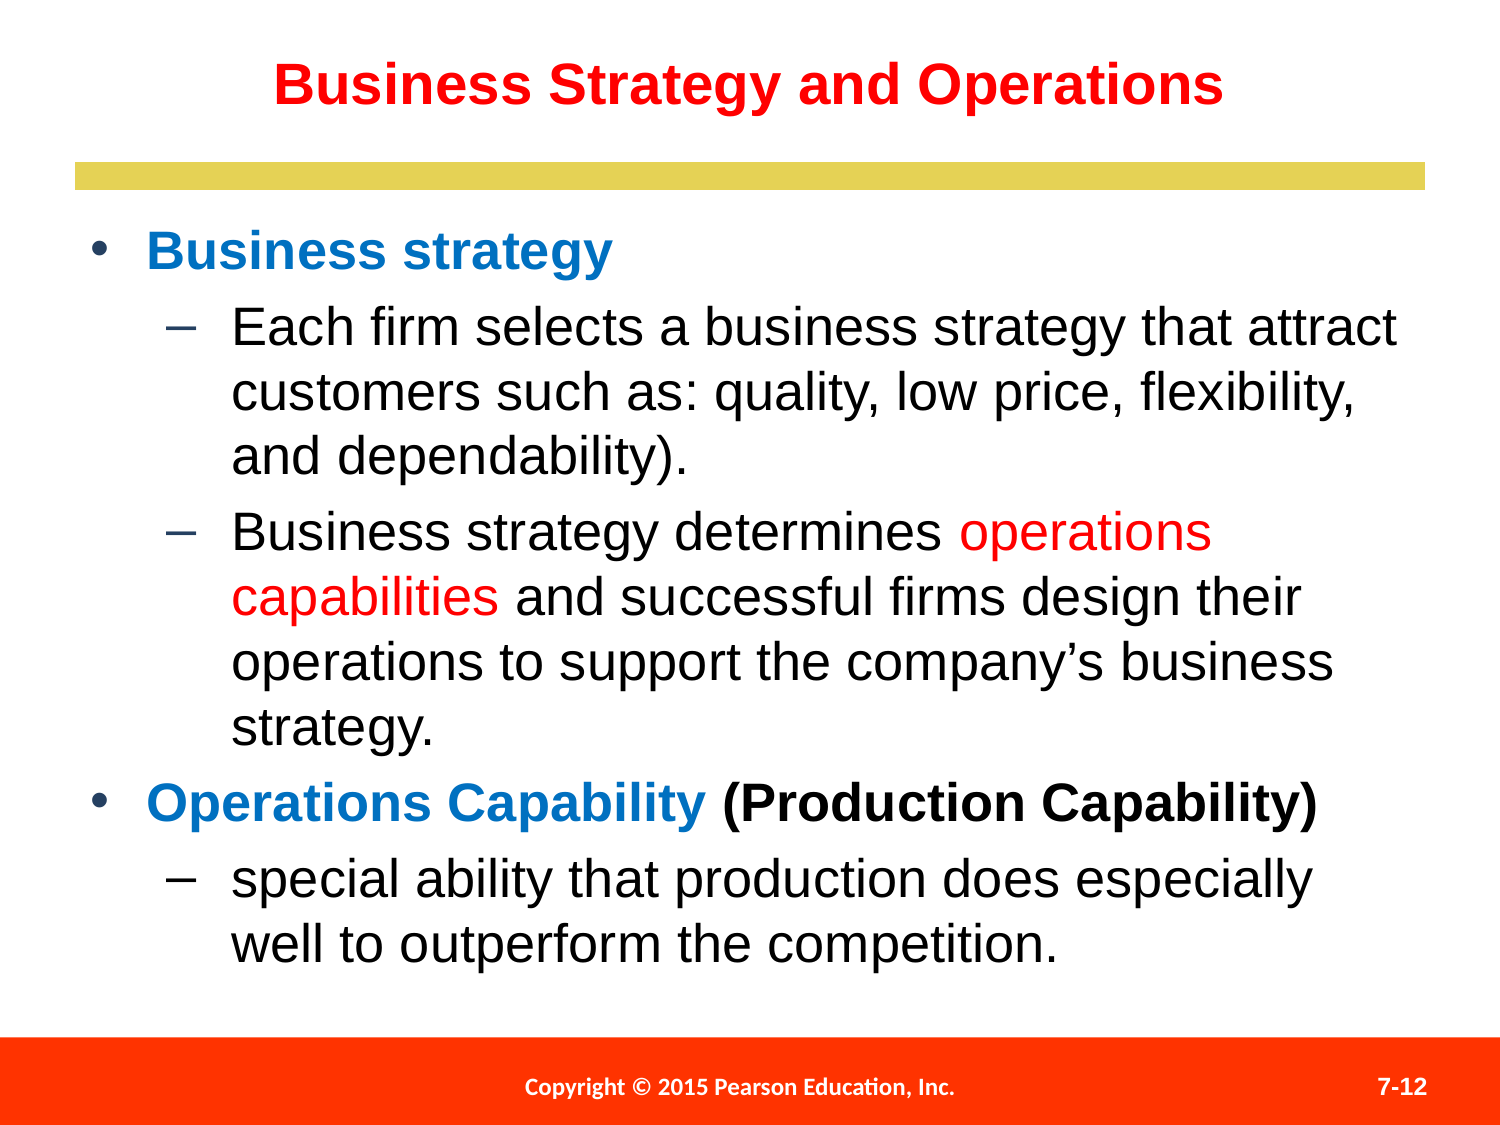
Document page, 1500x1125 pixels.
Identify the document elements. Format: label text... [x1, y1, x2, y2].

list Business strategy Each firm selects a business strategy that attract customers such as: quality, low price, flexibility, and dependability). Business strategy determines operations capabilities and successful firms design their operations to support the company’s business strategy. Operations Capability (Production Capability) special ability that production does especially well to outperform the competition. [74, 207, 1426, 1013]
picture [75, 162, 1425, 190]
title Business Strategy and Operations [74, 12, 1426, 151]
